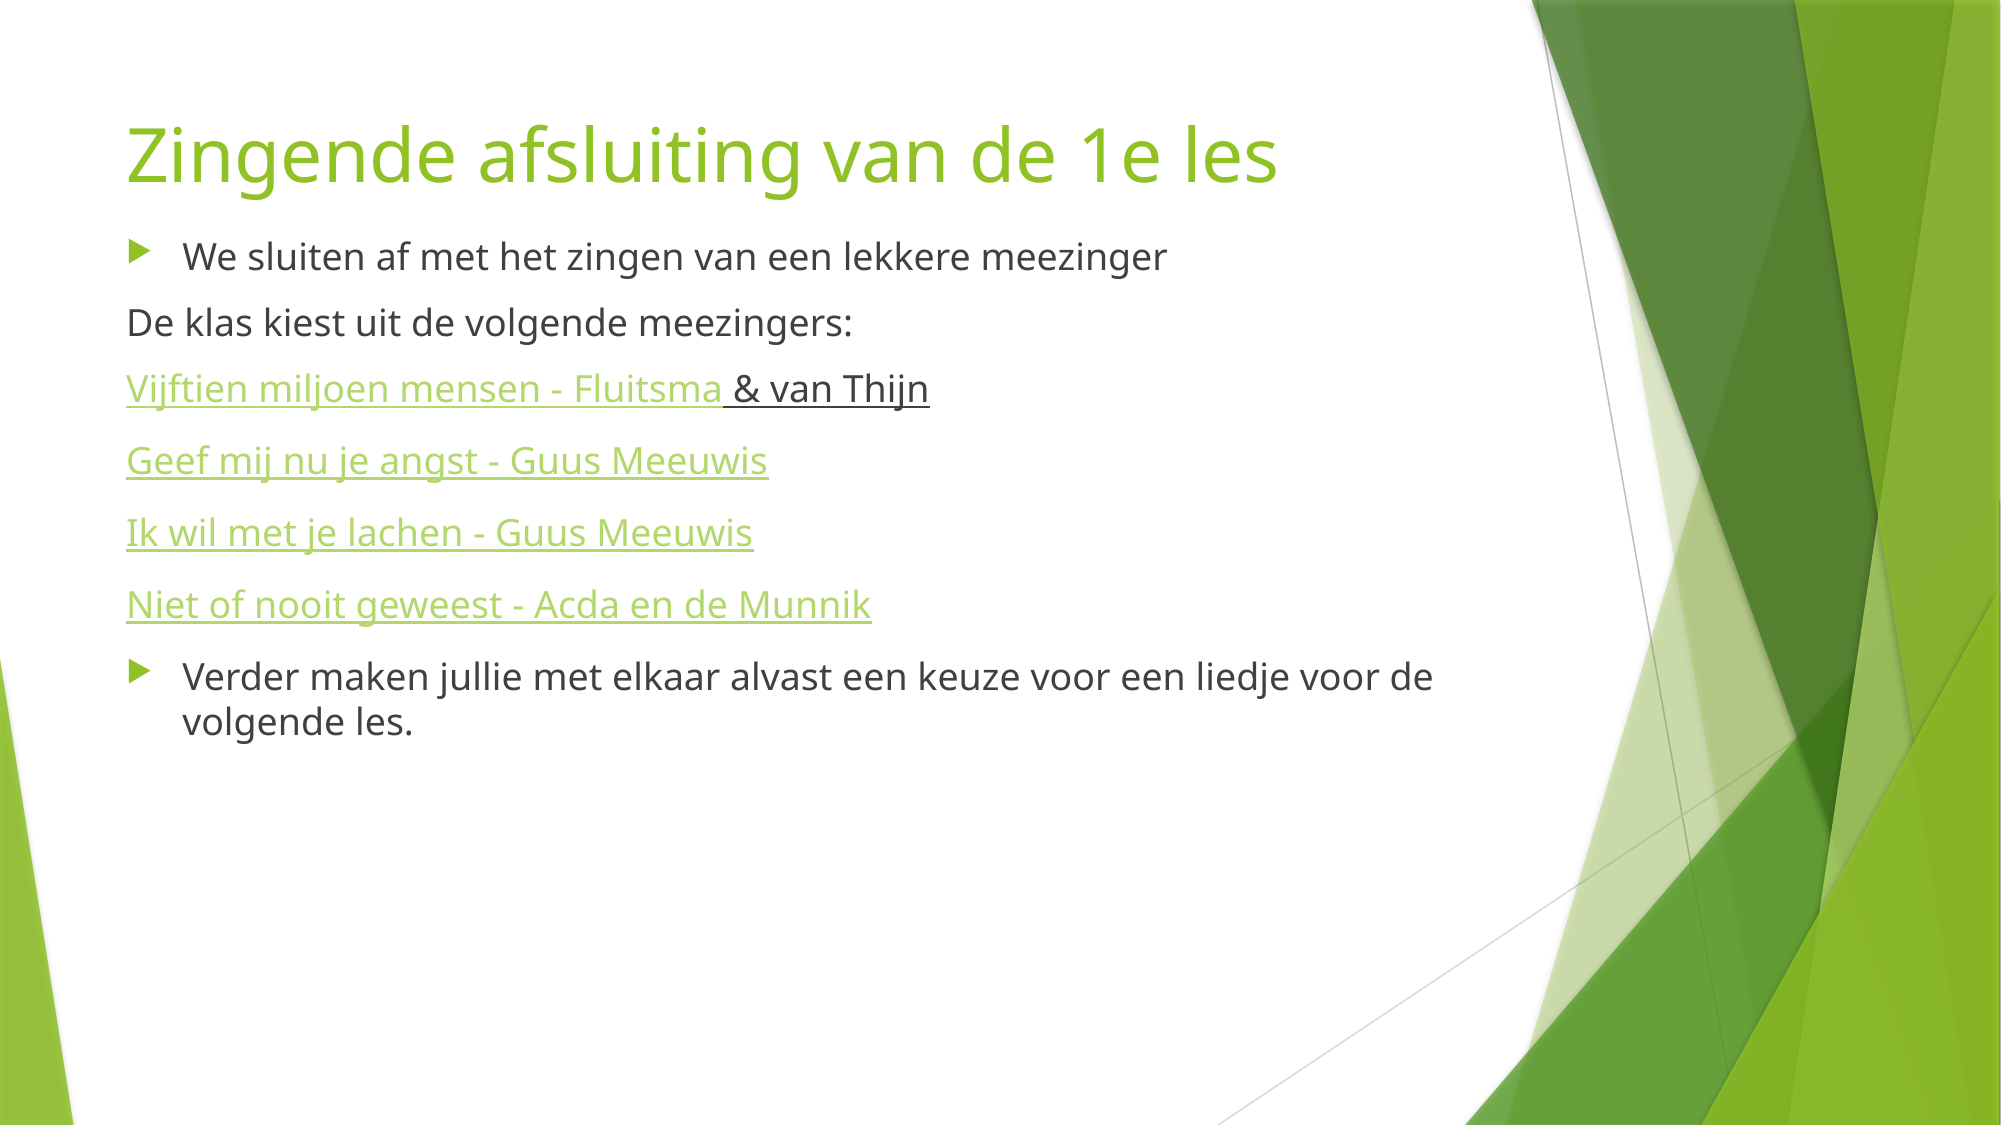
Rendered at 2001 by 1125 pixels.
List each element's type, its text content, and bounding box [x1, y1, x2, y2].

list We sluiten af met het zingen van een lekkere meezinger De klas kiest uit de volgende meezingers: Vijftien miljoen mensen - Fluitsma & van Thijn Geef mij nu je angst - Guus Meeuwis Ik wil met je lachen - Guus Meeuwis Niet of nooit geweest - Acda en de Munnik Verder maken jullie met elkaar alvast een keuze voor een liedje voor de volgende les. [111, 225, 1522, 863]
title Zingende afsluiting van de 1e les [111, 99, 1522, 225]
